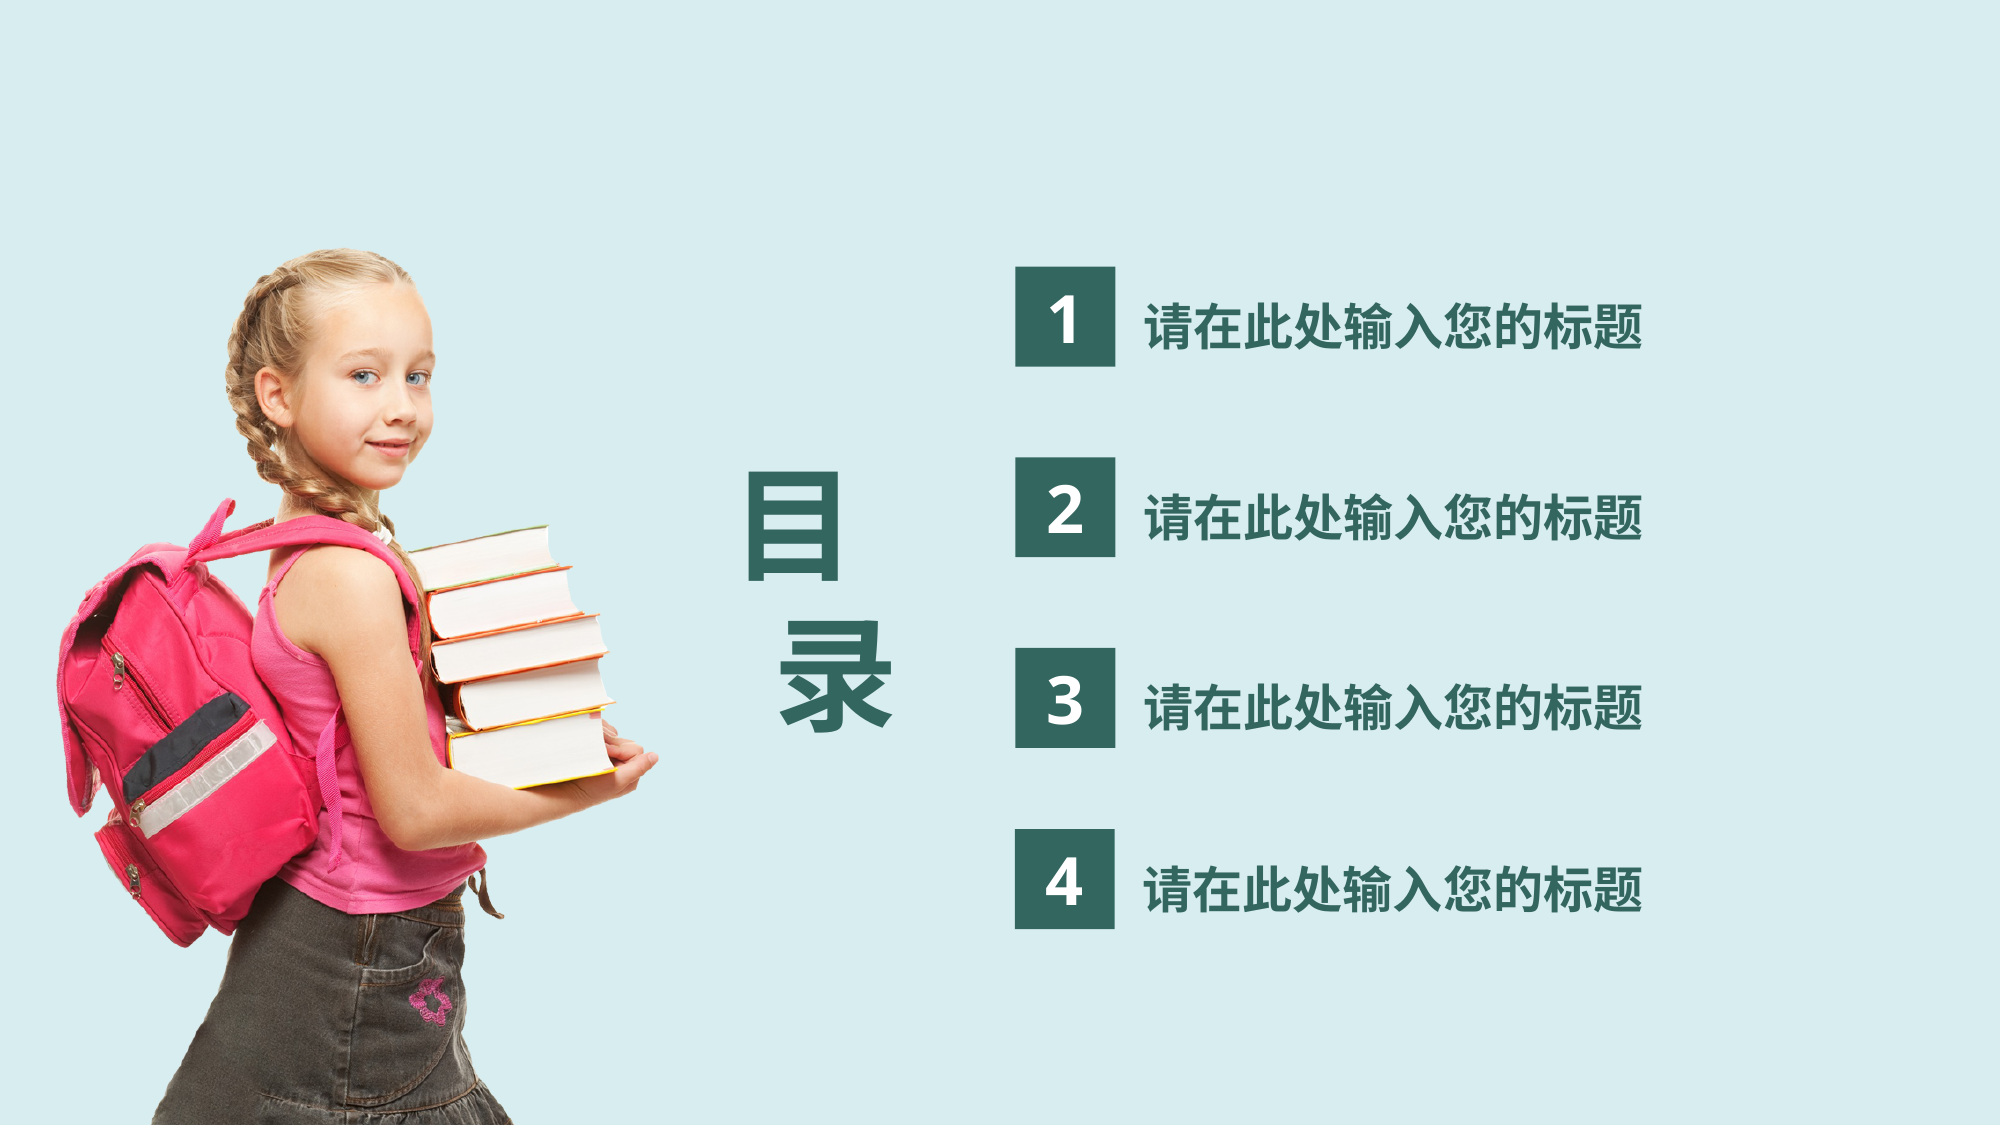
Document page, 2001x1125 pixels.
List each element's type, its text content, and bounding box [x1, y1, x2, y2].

text_box 3 [1014, 647, 1116, 749]
picture [56, 246, 659, 1125]
text_box 目 录 [684, 438, 989, 754]
text_box 1 [1014, 266, 1116, 368]
text_box 2 [1014, 456, 1116, 558]
text_box 4 [1014, 828, 1116, 930]
